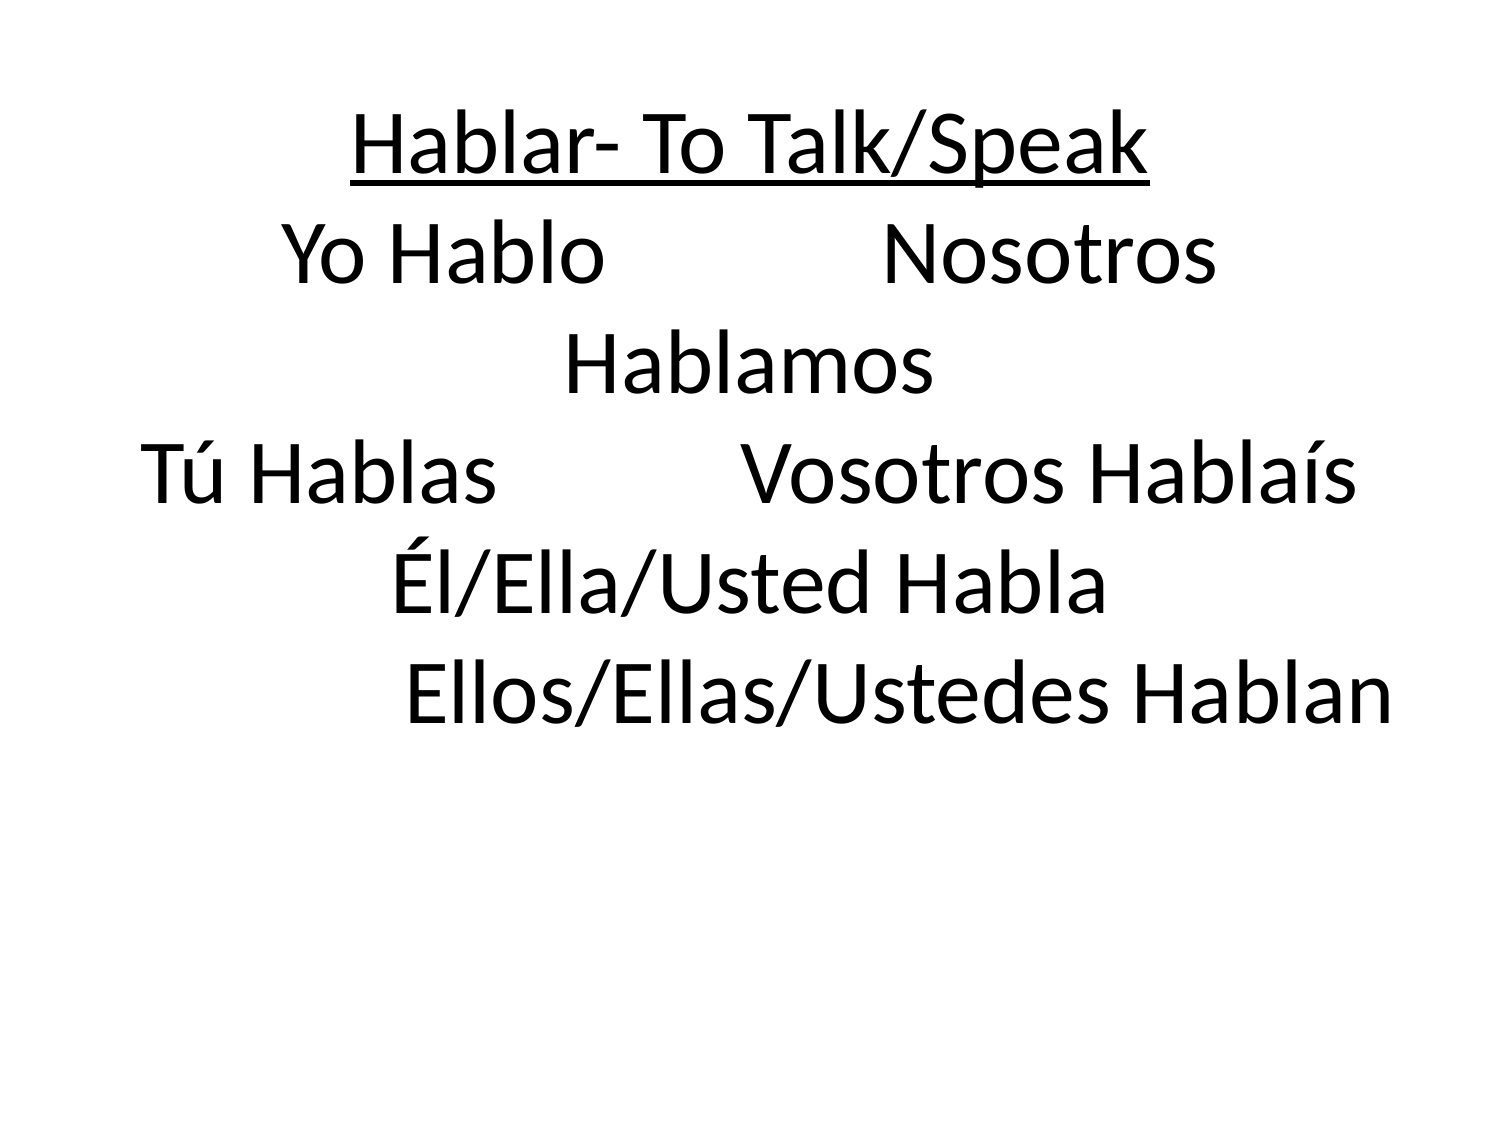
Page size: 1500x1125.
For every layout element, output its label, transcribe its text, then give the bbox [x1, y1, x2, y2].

title Hablar- To Talk/Speak Yo Hablo Nosotros Hablamos Tú Hablas Vosotros Hablaís Él/Ella/Usted Habla Ellos/Ellas/Ustedes Hablan [75, 45, 1425, 890]
